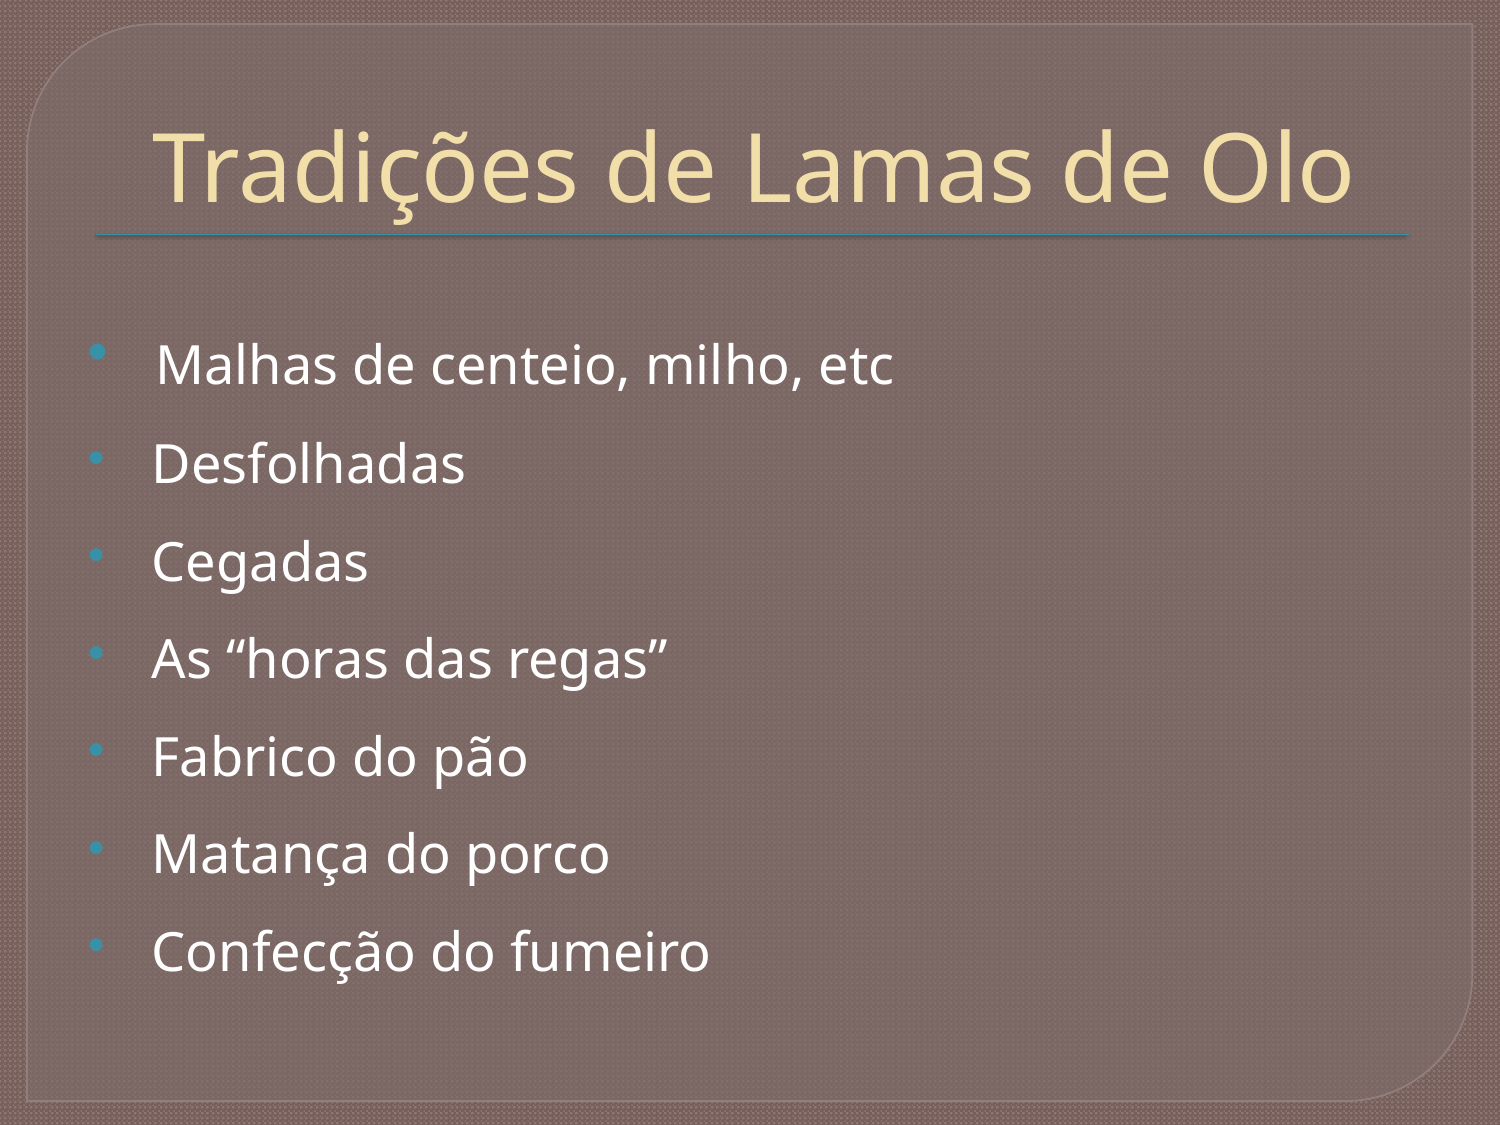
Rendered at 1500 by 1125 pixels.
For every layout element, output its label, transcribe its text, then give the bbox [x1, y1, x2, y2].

list Malhas de centeio, milho, etc Desfolhadas Cegadas As “horas das regas” Fabrico do pão Matança do porco Confecção do fumeiro [75, 270, 1425, 1013]
title Tradições de Lamas de Olo [75, 41, 1425, 230]
